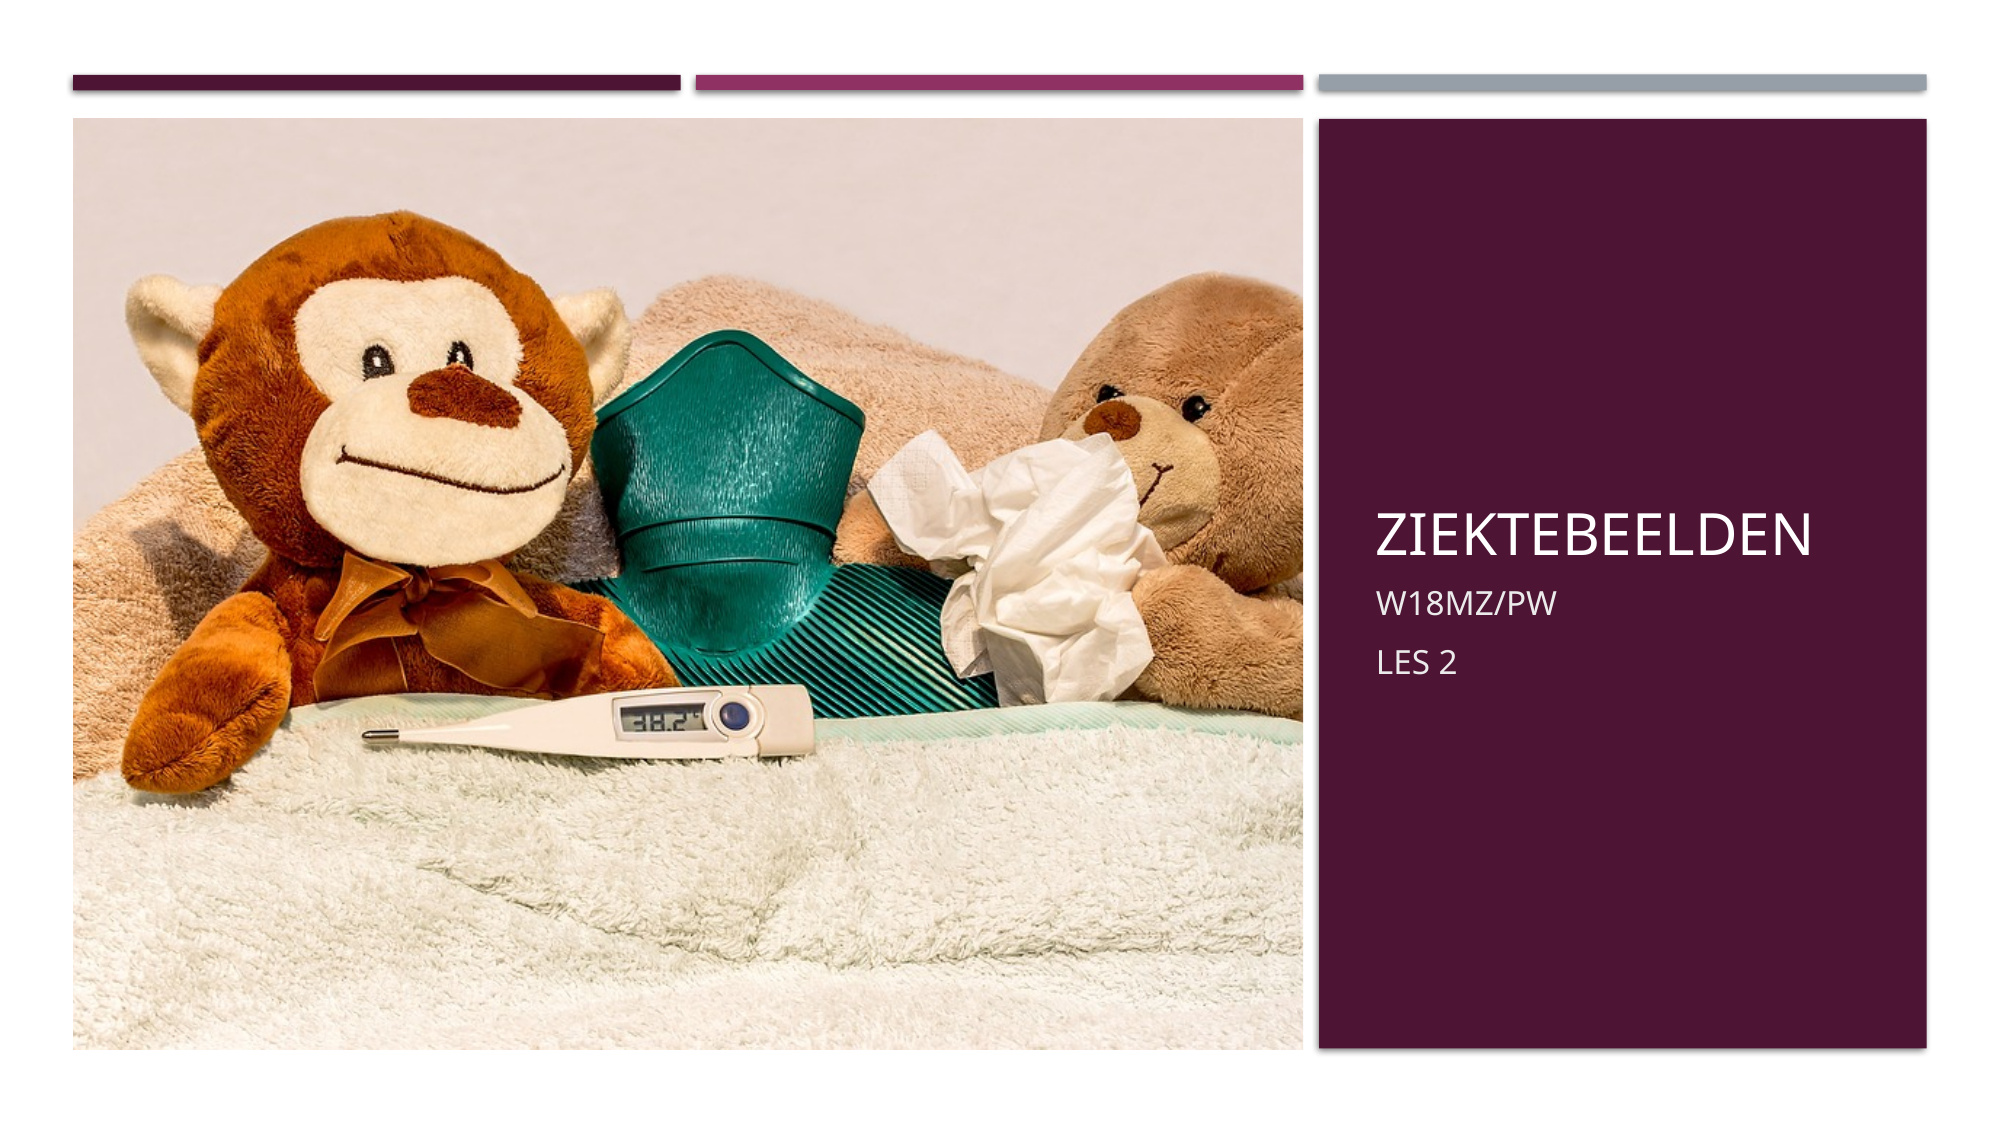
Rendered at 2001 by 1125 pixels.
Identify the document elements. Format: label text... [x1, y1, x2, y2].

title ziektebeelden [1360, 232, 1867, 574]
picture [72, 118, 1304, 1051]
subtitle W18mz/pw Les 2 [1360, 574, 1867, 860]
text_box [72, 73, 1928, 92]
text_box [0, 0, 2000, 1125]
text_box [1318, 118, 1928, 1049]
